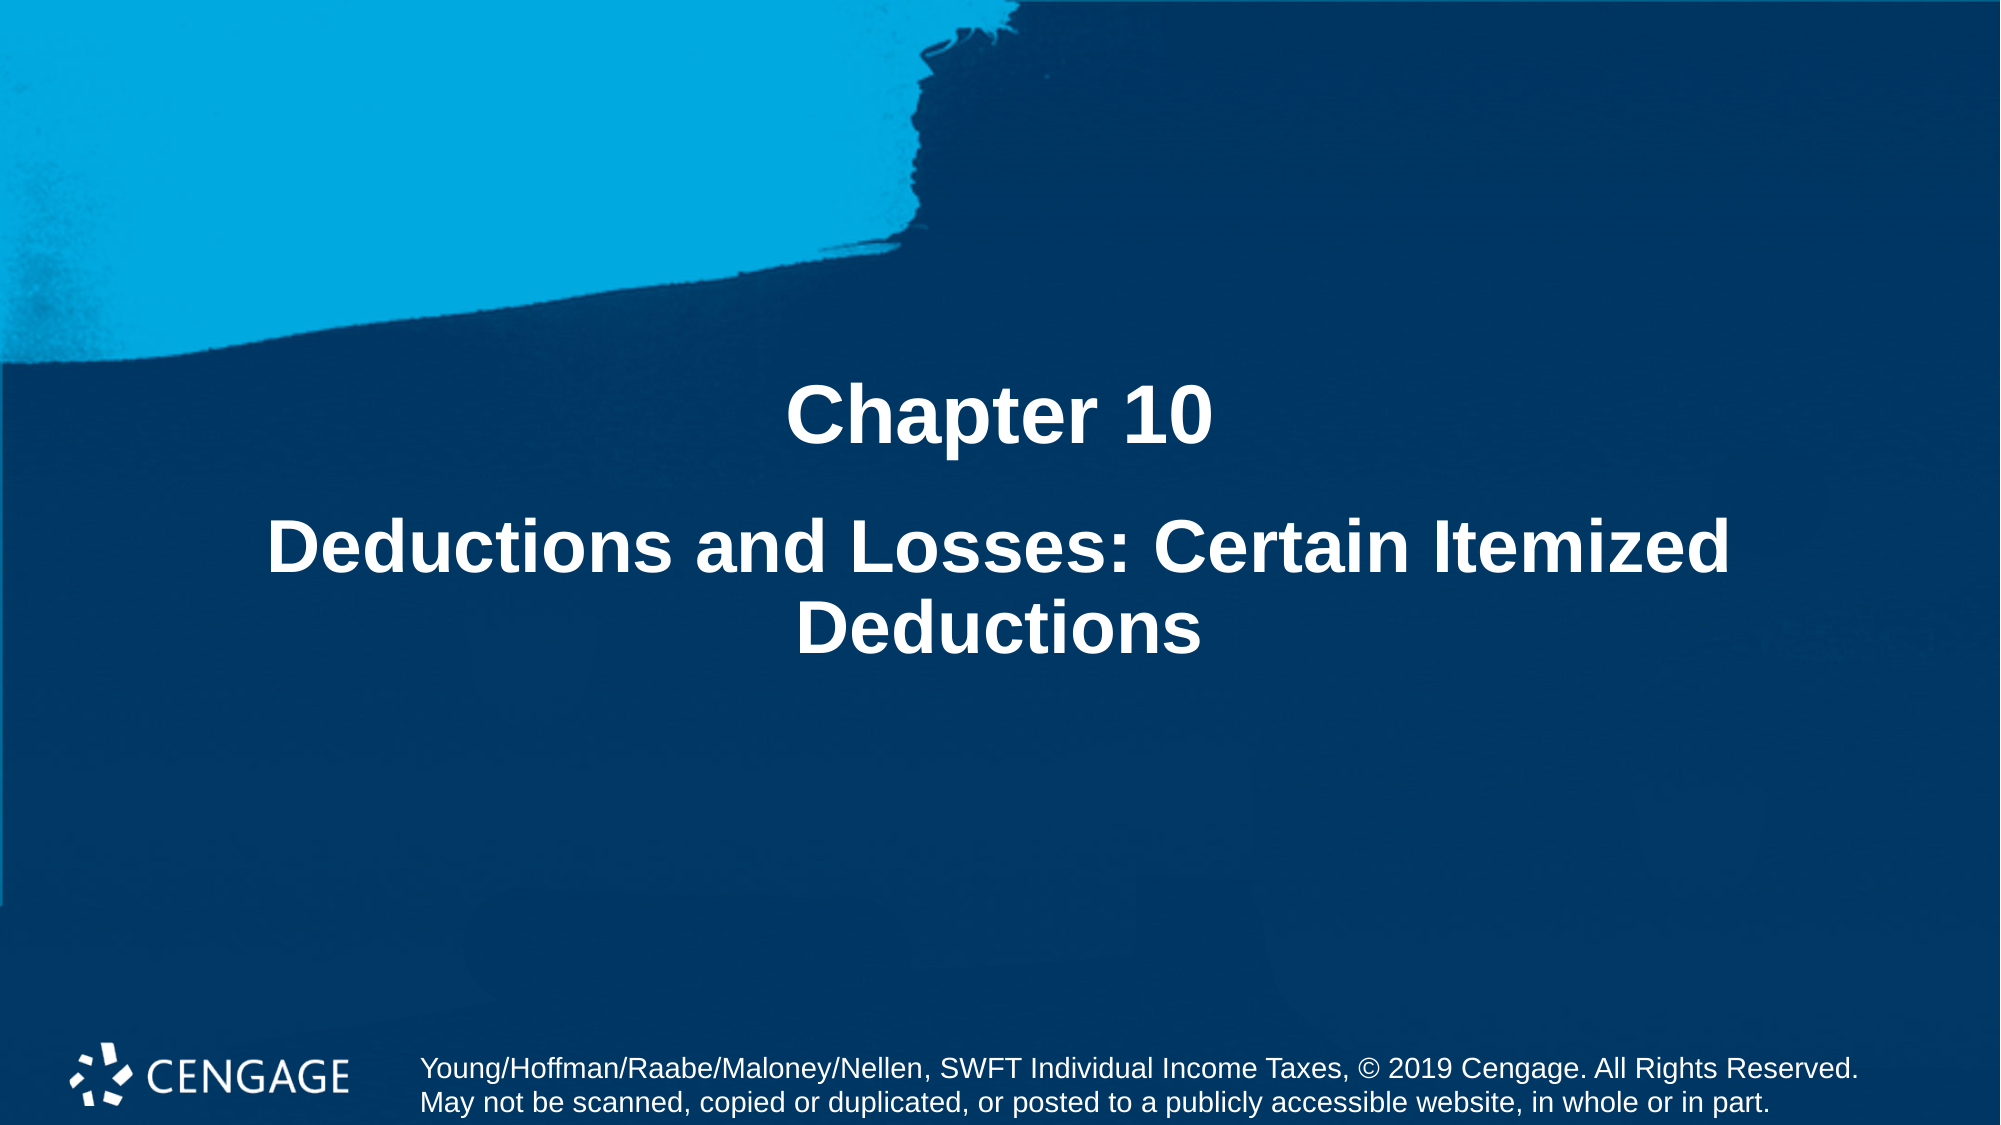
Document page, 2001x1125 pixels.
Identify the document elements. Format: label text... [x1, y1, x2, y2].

picture [925, 43, 946, 52]
list Chapter 10 [209, 359, 1791, 462]
picture [0, 2, 2000, 1125]
title Deductions and Losses: Certain Itemized Deductions [137, 507, 1863, 686]
footer Young/Hoffman/Raabe/Maloney/Nellen, SWFT Individual Income Taxes, © 2019 Cengage. All Rights Reserved. May not be scanned, copied or duplicated, or posted to a publicly accessible website, in whole or in part. [404, 1042, 1924, 1125]
